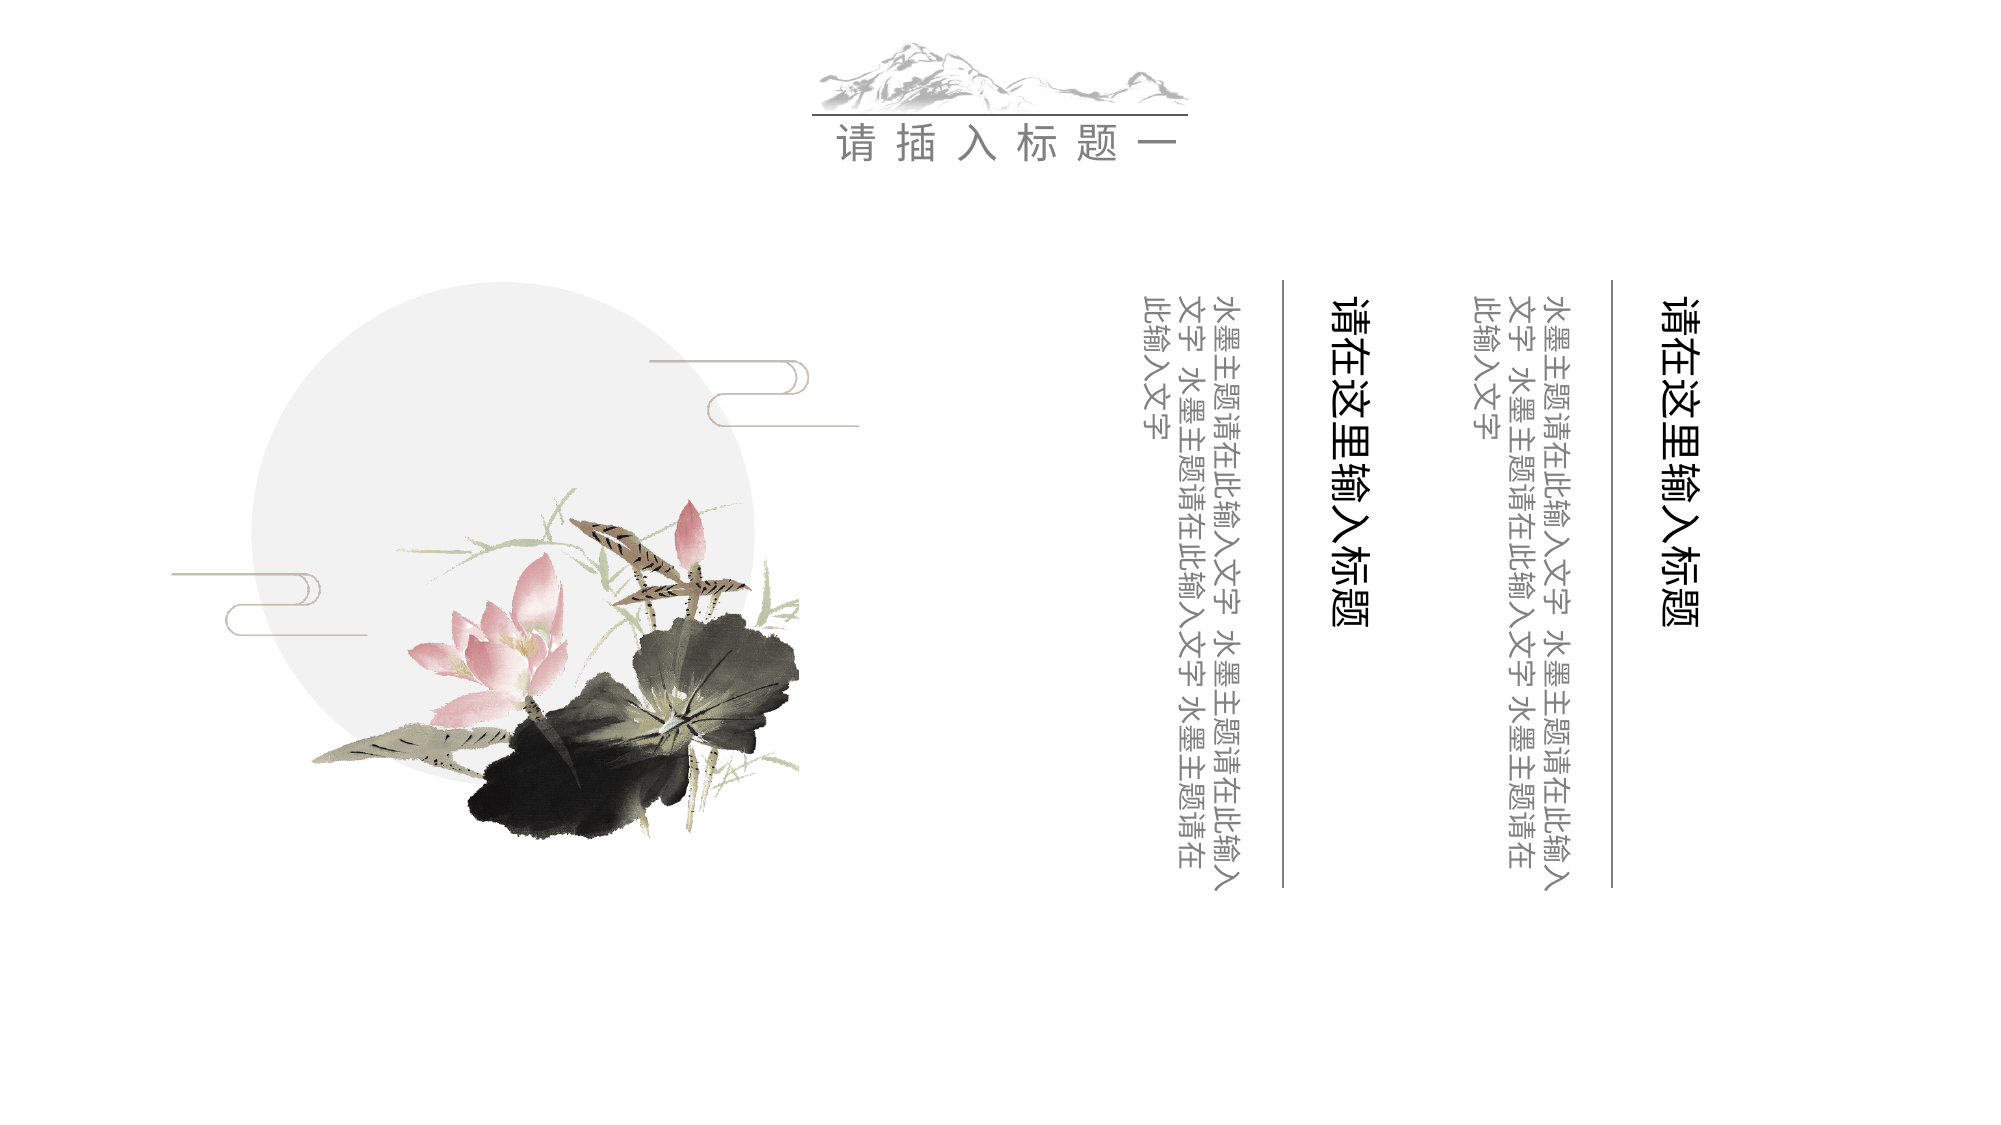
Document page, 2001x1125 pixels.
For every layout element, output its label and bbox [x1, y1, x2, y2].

text_box [1116, 280, 1385, 904]
text_box [808, 17, 1209, 175]
text_box [146, 282, 860, 840]
text_box [1446, 280, 1715, 904]
